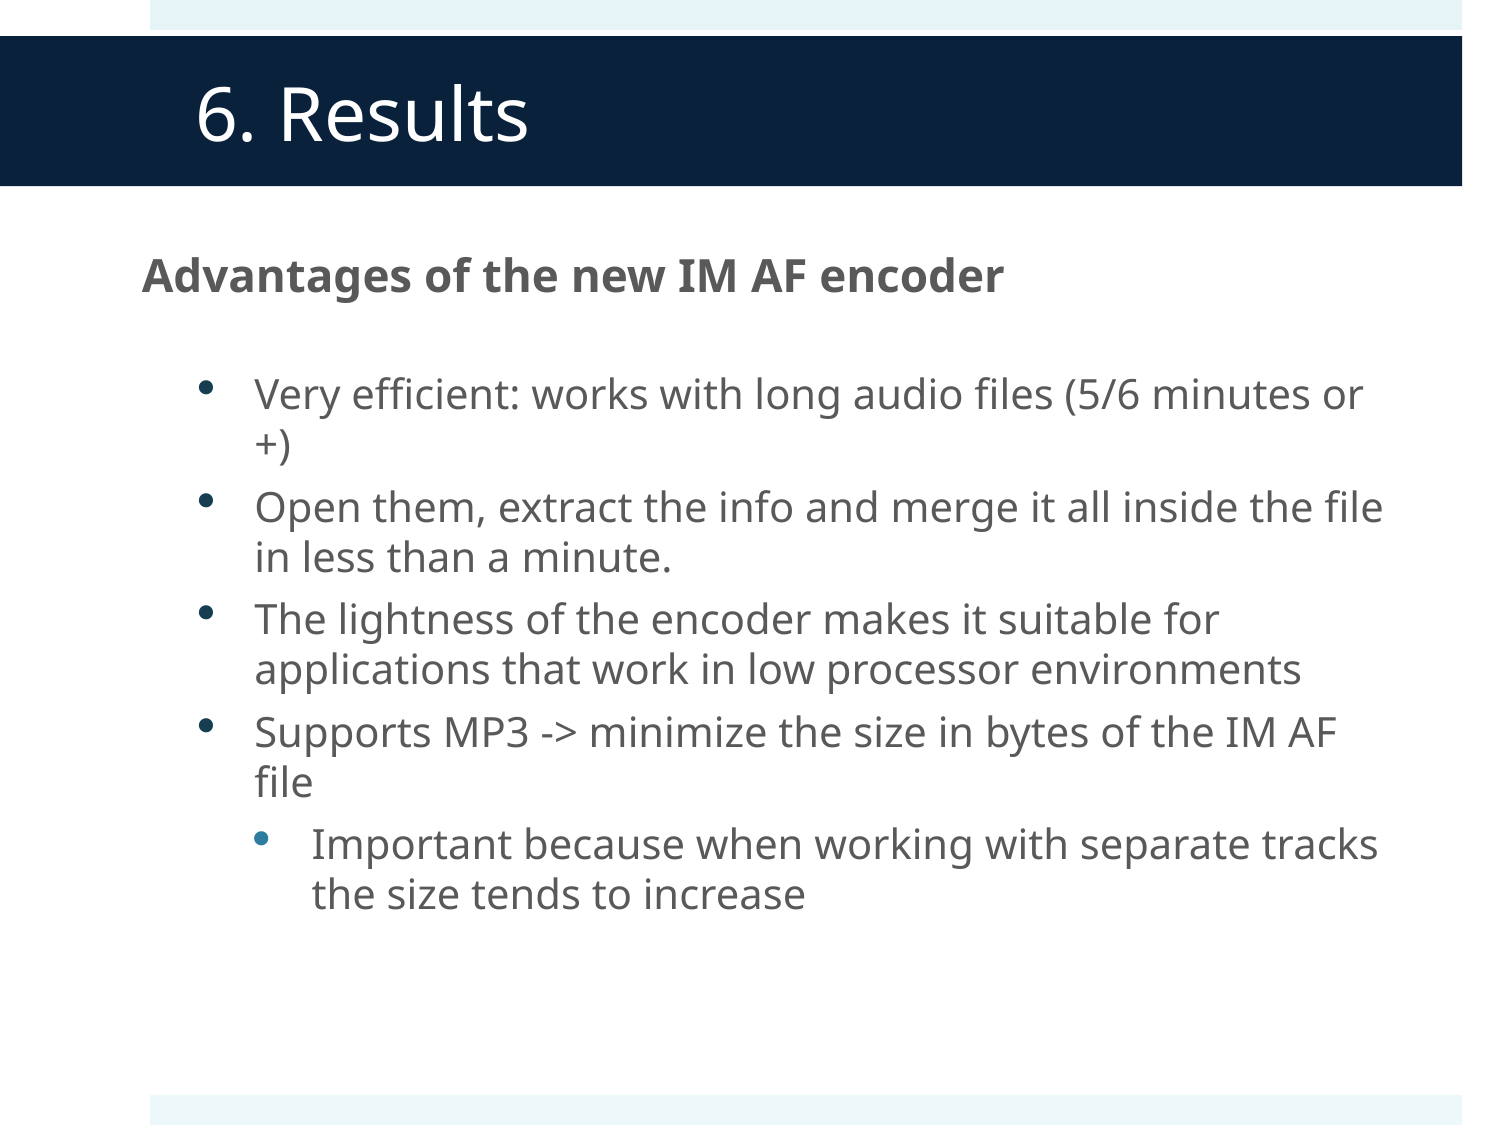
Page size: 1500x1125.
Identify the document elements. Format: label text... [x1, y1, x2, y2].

title 6. Results [0, 36, 1463, 187]
list Advantages of the new IM AF encoder Very efficient: works with long audio files (5/6 minutes or +) Open them, extract the info and merge it all inside the file in less than a minute. The lightness of the encoder makes it suitable for applications that work in low processor environments Supports MP3 -> minimize the size in bytes of the IM AF file Important because when working with separate tracks the size tends to increase [126, 238, 1407, 972]
